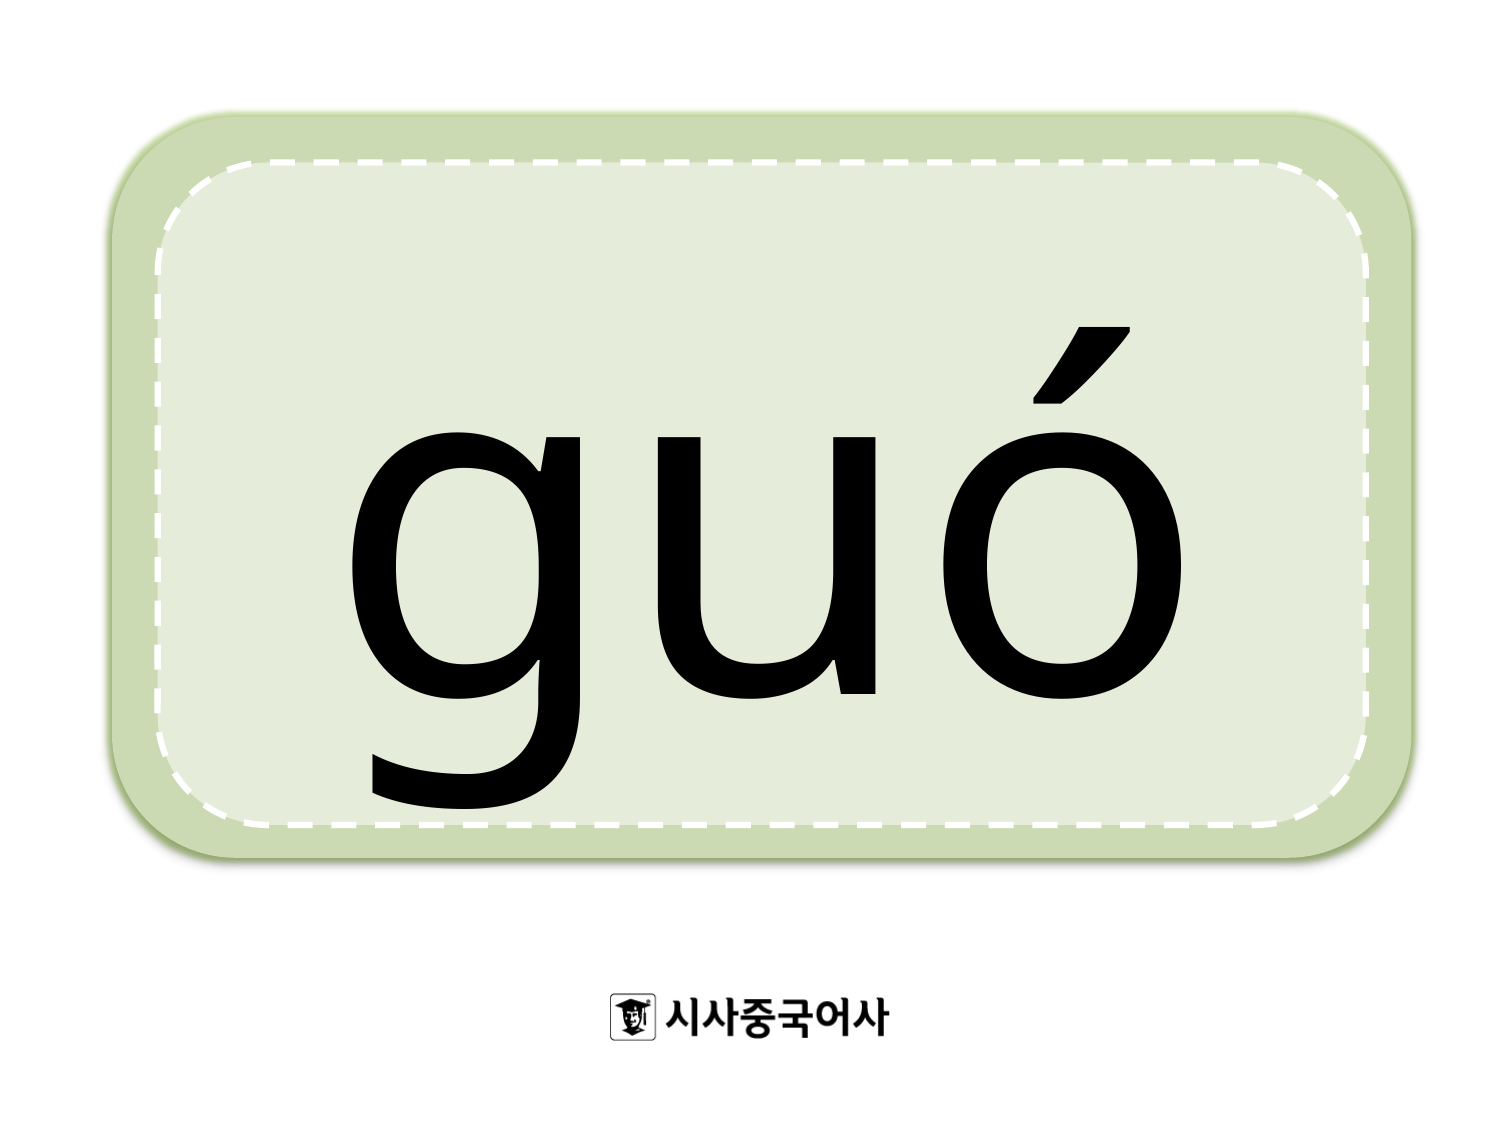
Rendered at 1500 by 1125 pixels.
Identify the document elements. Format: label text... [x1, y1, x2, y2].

picture [602, 987, 898, 1047]
text_box guó [162, 171, 1371, 835]
